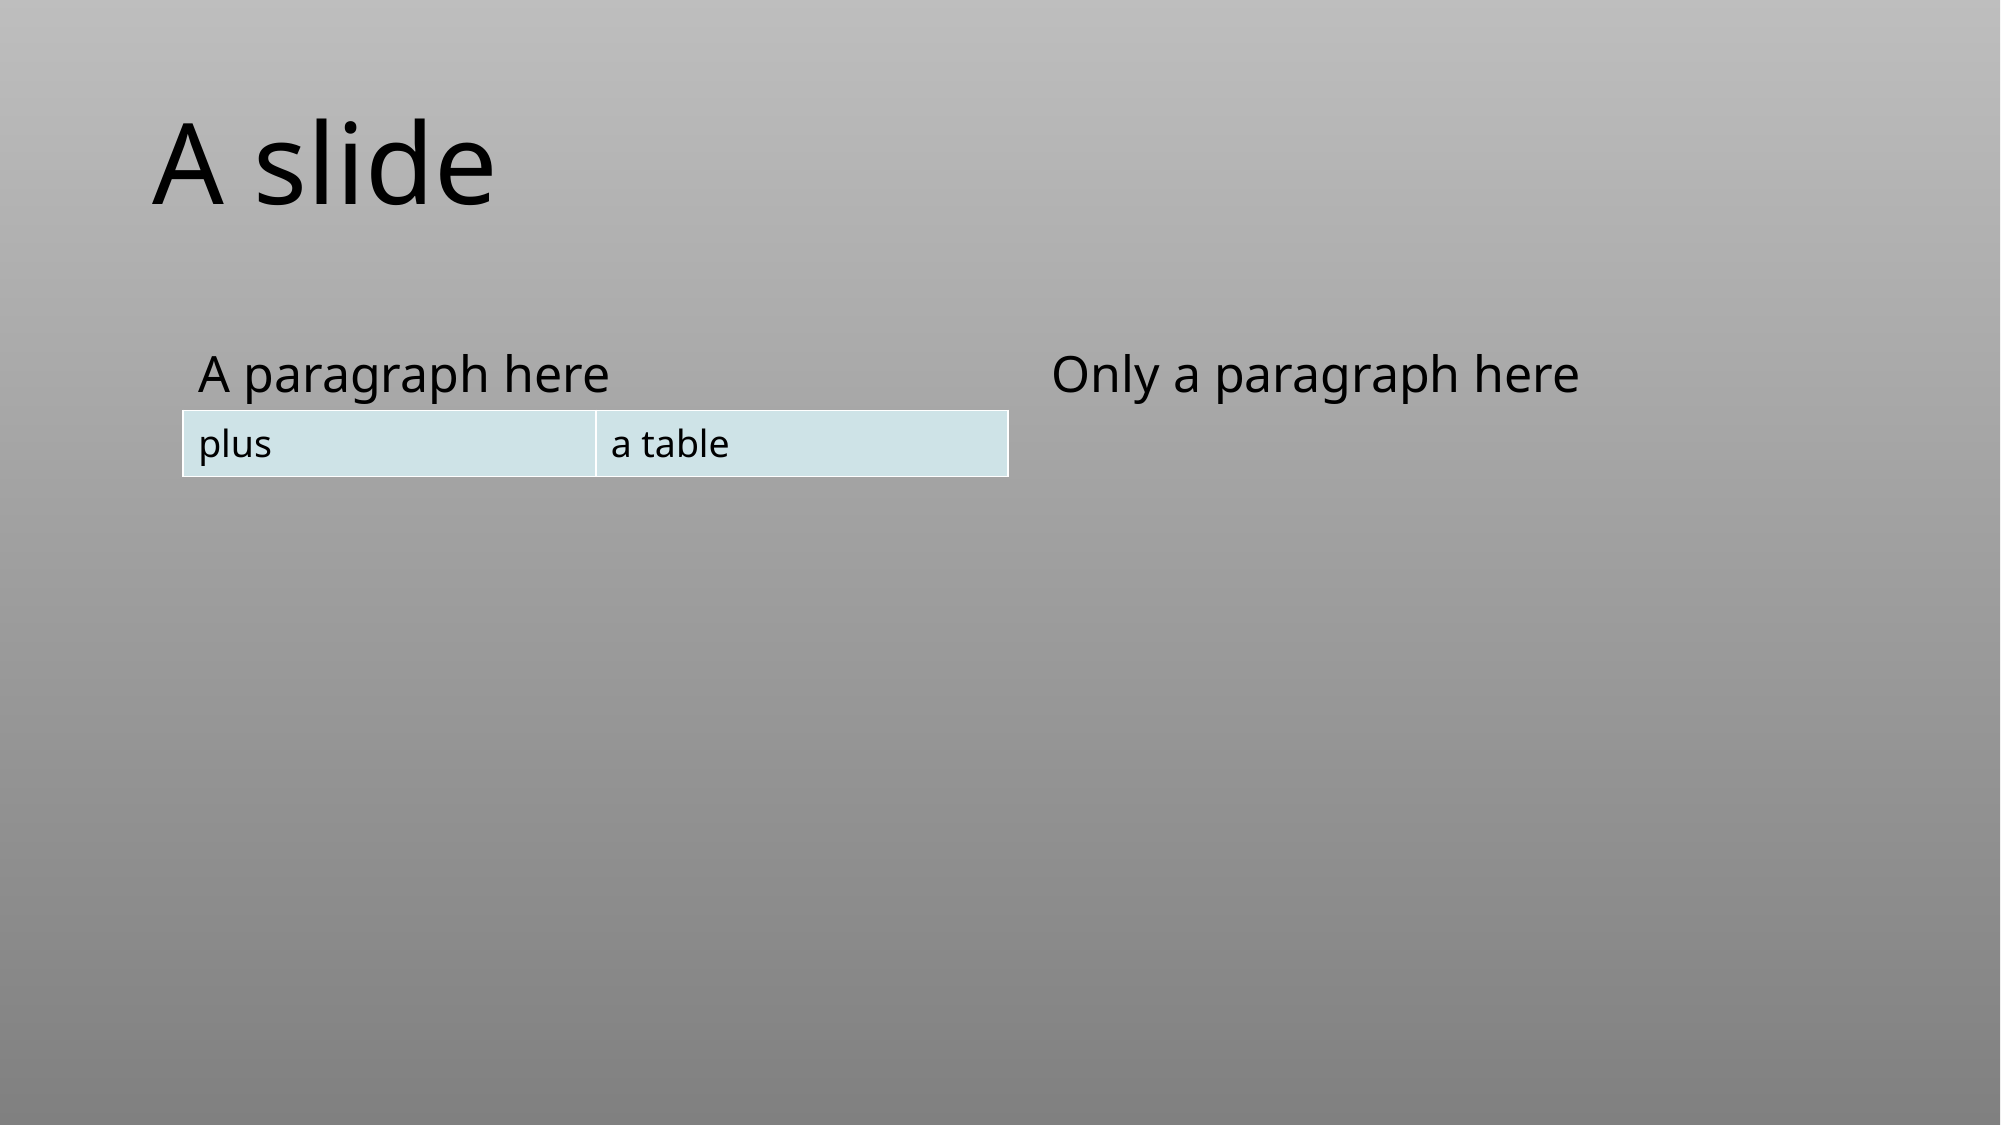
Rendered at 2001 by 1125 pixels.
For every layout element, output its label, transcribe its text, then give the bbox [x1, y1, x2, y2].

list Only a paragraph here [1036, 275, 1863, 411]
table_header a table [597, 411, 1007, 476]
title A slide [137, 59, 1863, 278]
picture [0, 0, 2001, 1125]
list A paragraph here [183, 275, 1009, 410]
table_header plus [184, 411, 595, 476]
